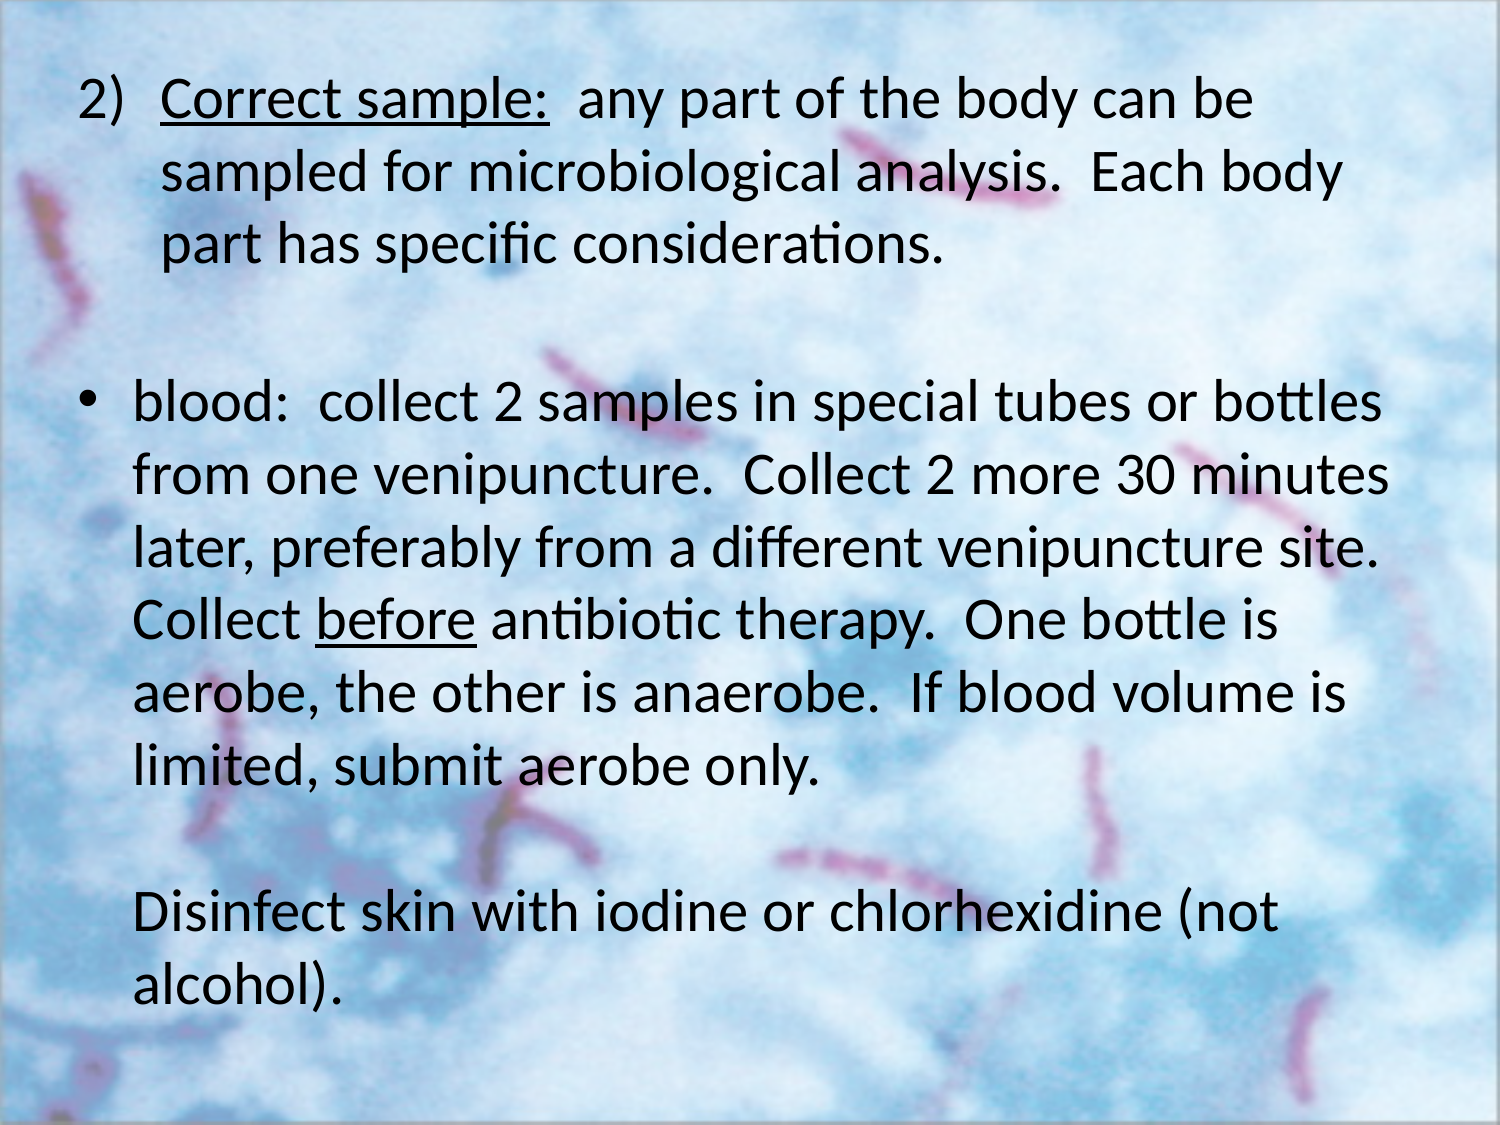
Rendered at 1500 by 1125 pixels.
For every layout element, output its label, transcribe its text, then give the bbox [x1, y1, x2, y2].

list Correct sample: any part of the body can be sampled for microbiological analysis. Each body part has specific considerations. blood: collect 2 samples in special tubes or bottles from one venipuncture. Collect 2 more 30 minutes later, preferably from a different venipuncture site. Collect before antibiotic therapy. One bottle is aerobe, the other is anaerobe. If blood volume is limited, submit aerobe only. Disinfect skin with iodine or chlorhexidine (not alcohol). [62, 50, 1413, 1038]
